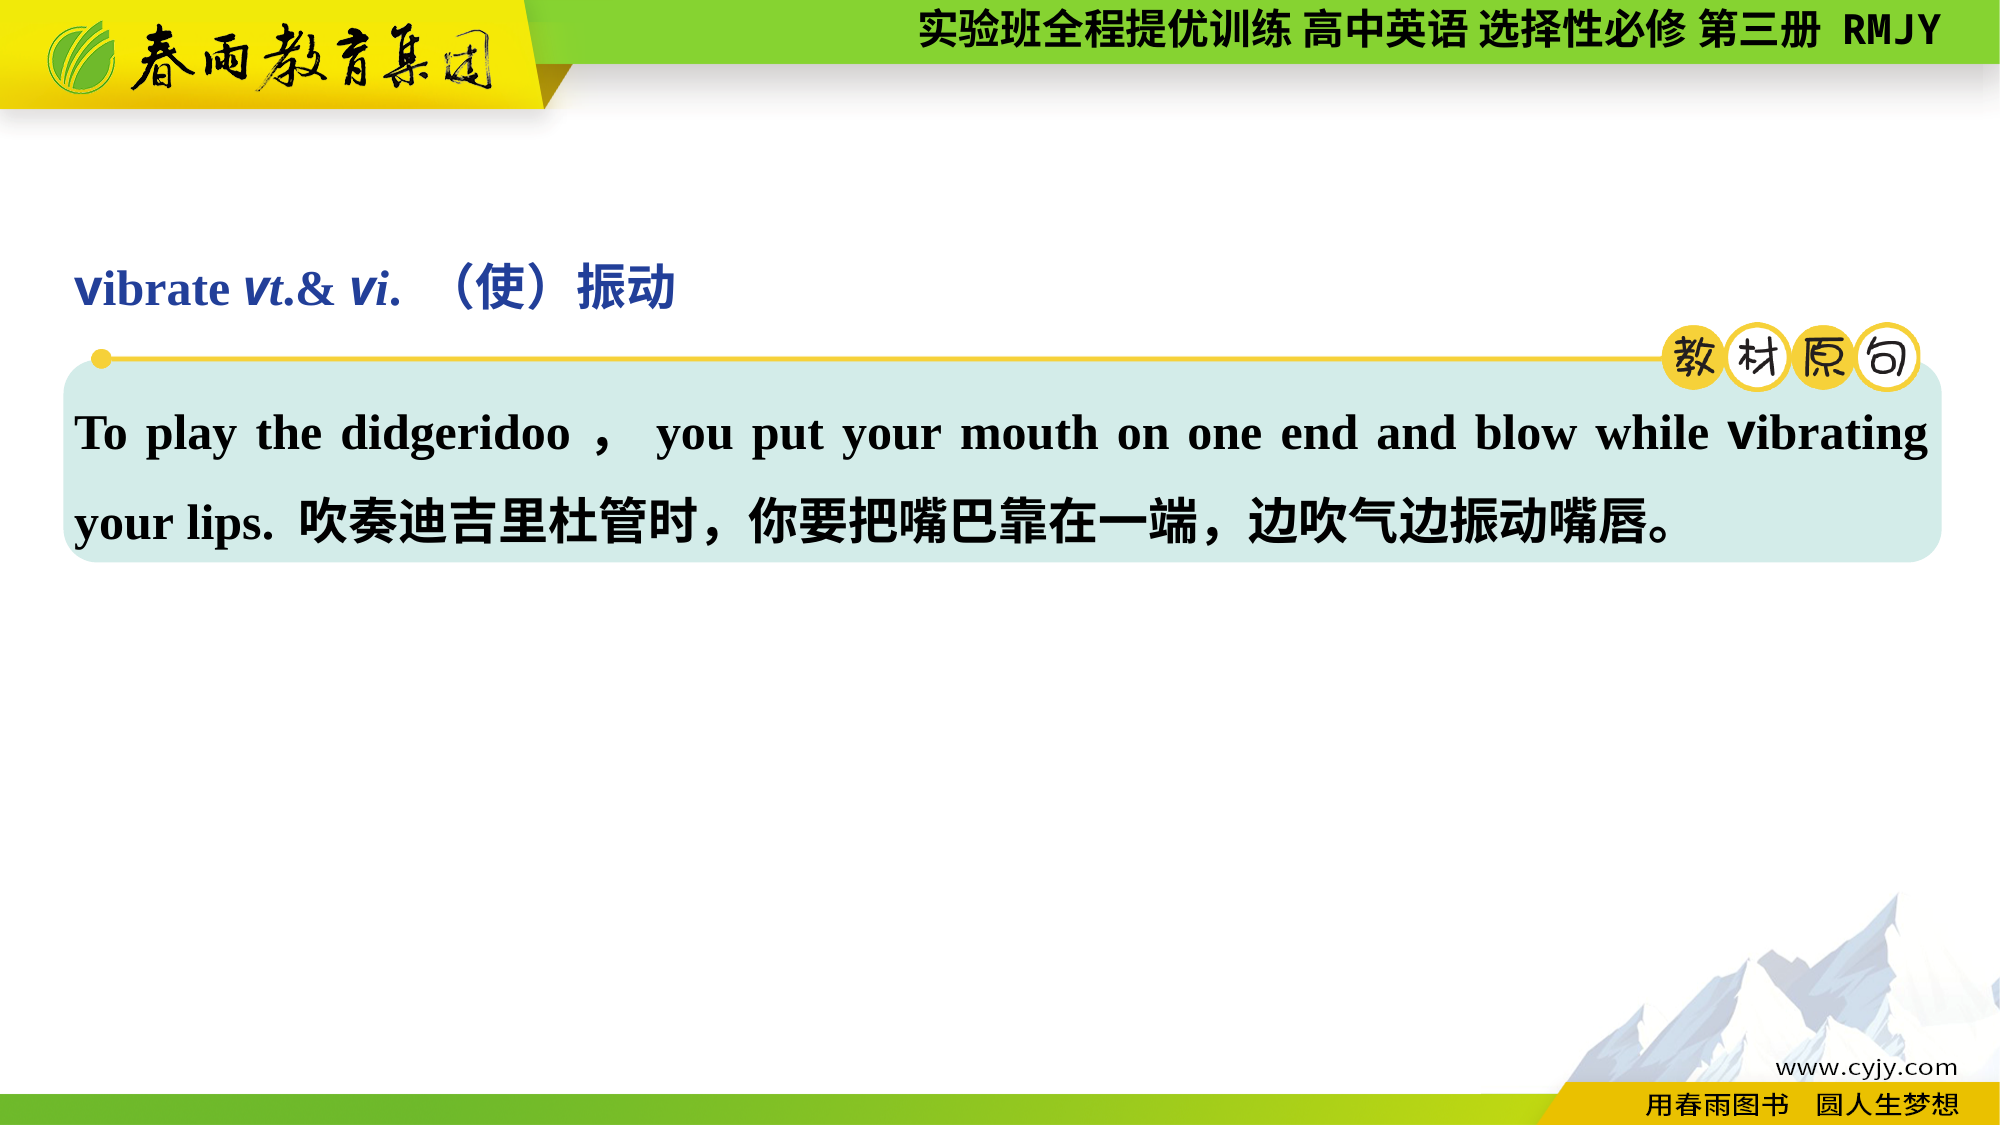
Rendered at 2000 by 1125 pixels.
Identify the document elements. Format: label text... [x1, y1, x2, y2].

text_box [90, 322, 1921, 421]
text_box [78, 557, 1927, 563]
list vibrate vt.& vi. （使）振动 [59, 218, 1944, 315]
picture [0, 0, 2000, 1125]
text_box To play the didgeridoo，you put your mouth on one end and blow while vibrating your lips. 吹奏迪吉里杜管时，你要把嘴巴靠在一端，边吹气边振动嘴唇。 [59, 361, 1944, 557]
